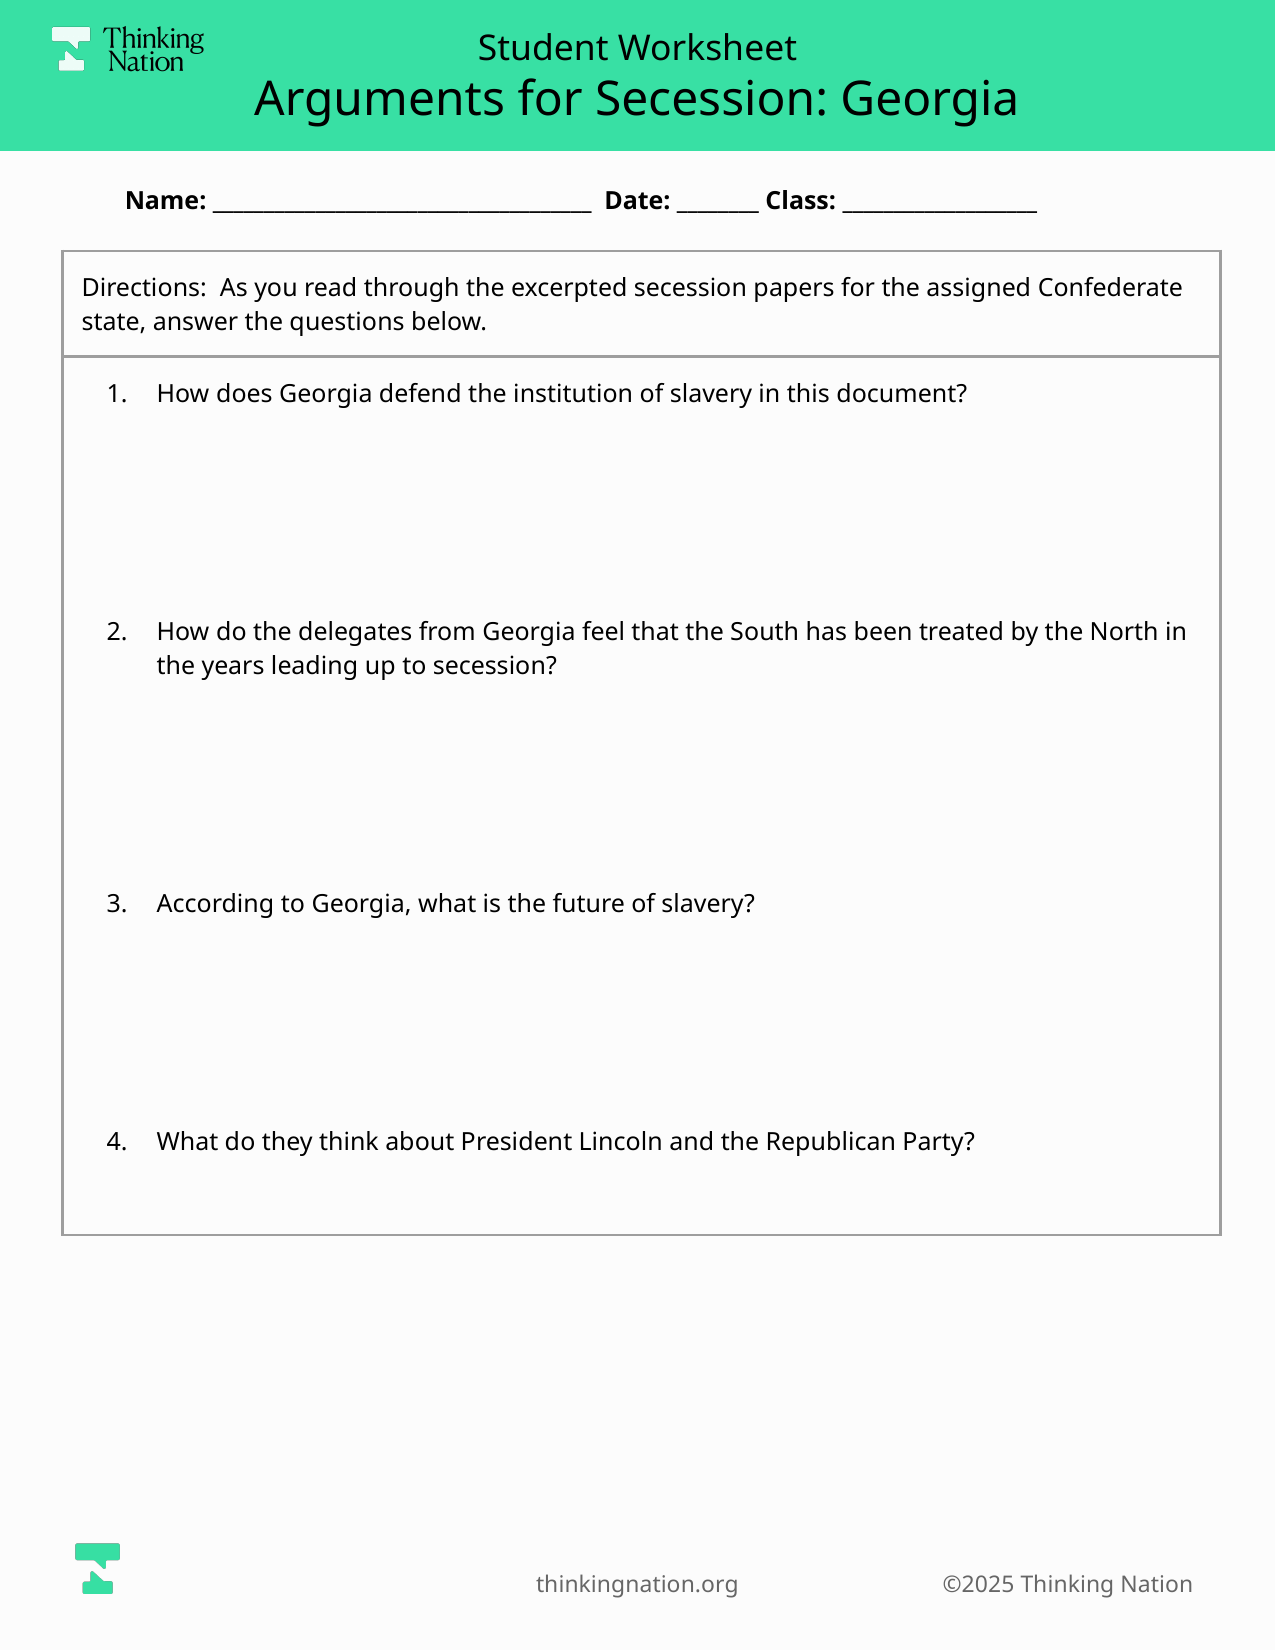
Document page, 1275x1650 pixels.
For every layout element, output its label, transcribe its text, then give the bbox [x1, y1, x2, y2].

text_box ©2025 Thinking Nation [907, 1553, 1210, 1605]
picture [35, 12, 210, 85]
table_cell How does Georgia defend the institution of slavery in this document? How do the delegates from Georgia feel that the South has been treated by the North in the years leading up to secession? According to Georgia, what is the future of slavery? What do they think about President Lincoln and the Republican Party? [64, 358, 1219, 1234]
text_box Name: _____________________________________ Date: ________ Class: ___________________ [109, 169, 1165, 237]
text_box thinkingnation.org [486, 1553, 789, 1605]
text_box Student Worksheet Arguments for Secession: Georgia [0, 0, 1275, 151]
table_header Directions: As you read through the excerpted secession papers for the assigned Confederate state, answer the questions below. [64, 252, 1219, 355]
picture [62, 1533, 133, 1604]
